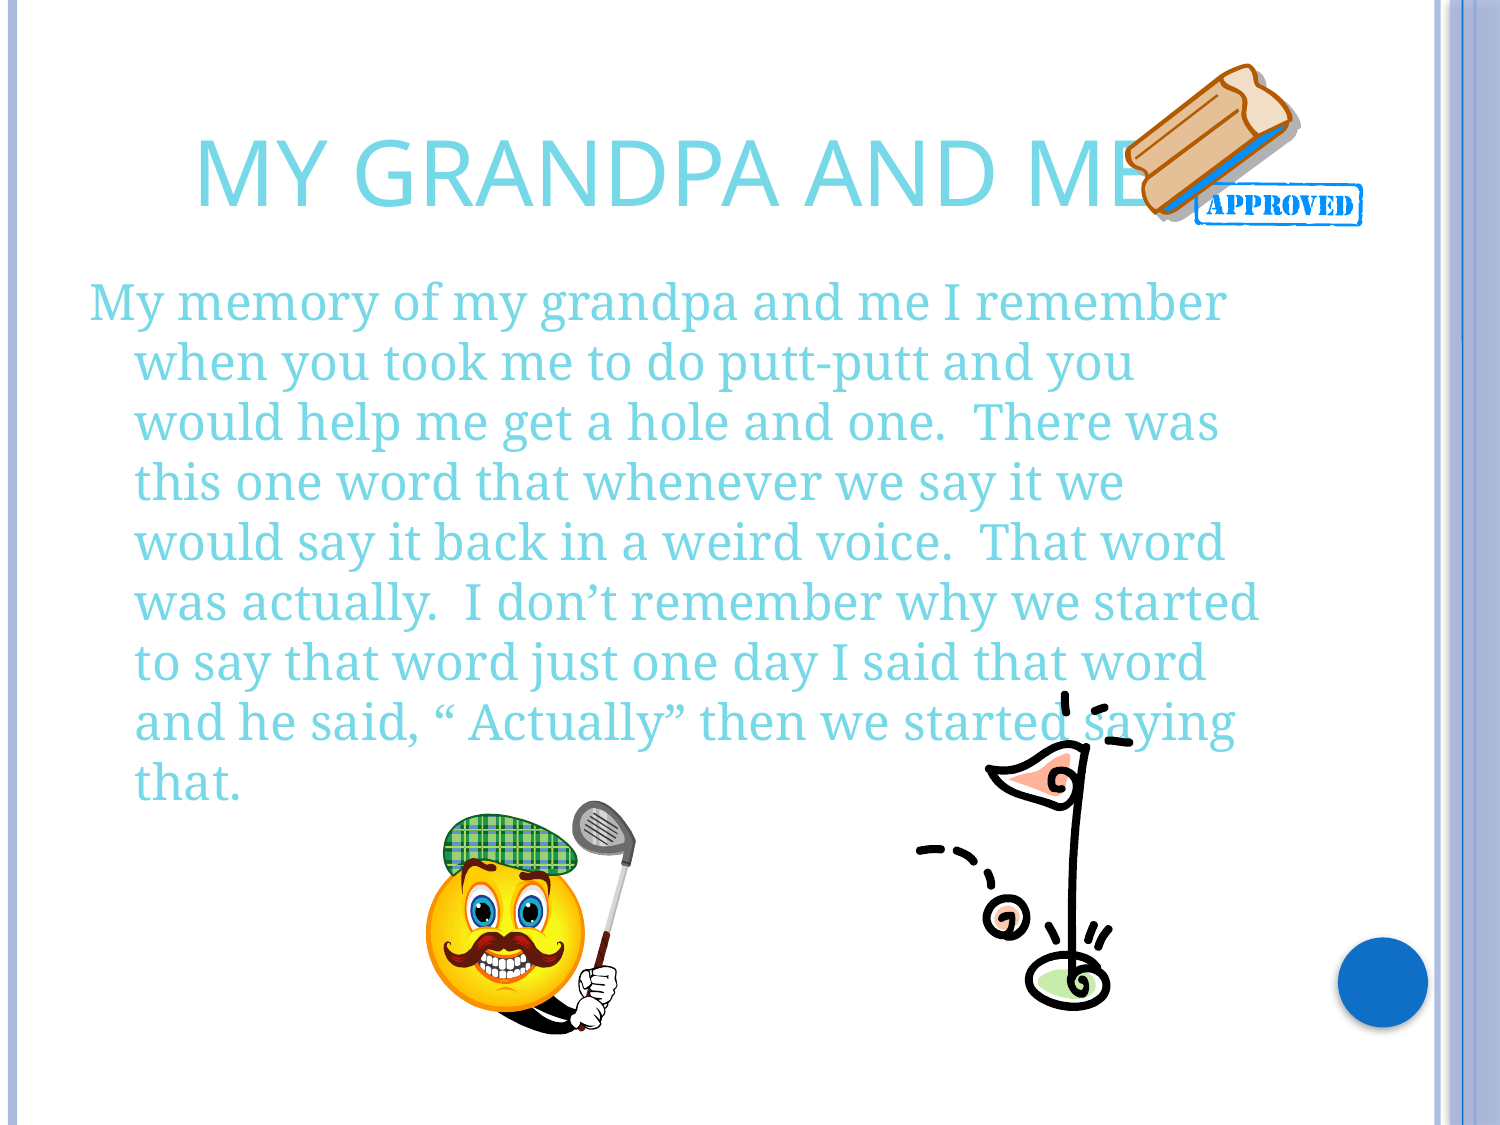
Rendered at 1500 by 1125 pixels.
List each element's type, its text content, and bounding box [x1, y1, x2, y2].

list My memory of my grandpa and me I remember when you took me to do putt-putt and you would help me get a hole and one. There was this one word that whenever we say it we would say it back in a weird voice. That word was actually. I don’t remember why we started to say that word just one day I said that word and he said, “ Actually” then we started saying that. [75, 262, 1300, 1062]
picture [911, 686, 1138, 1015]
title My grandpa and me [75, 45, 1300, 233]
picture [424, 799, 637, 1036]
picture [1124, 61, 1364, 227]
